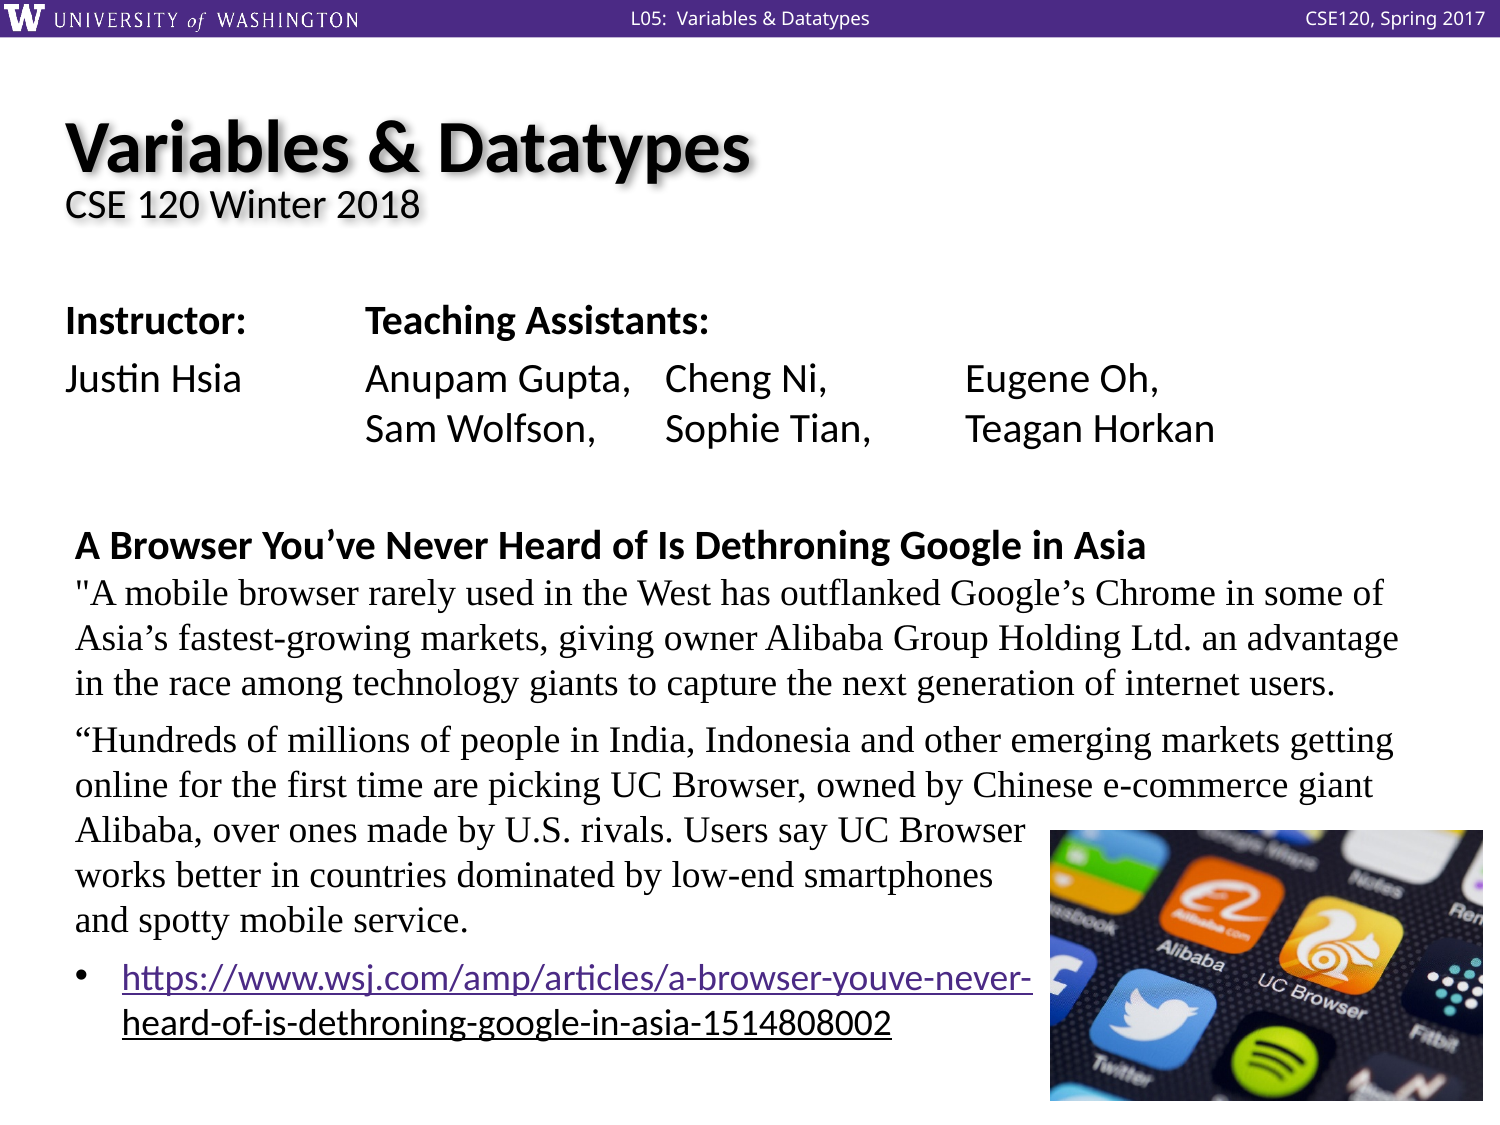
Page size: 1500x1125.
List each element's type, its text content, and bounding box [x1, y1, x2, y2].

text_box A Browser You’ve Never Heard of Is Dethroning Google in Asia "A mobile browser rarely used in the West has outflanked Google’s Chrome in some of Asia’s fastest-growing markets, giving owner Alibaba Group Holding Ltd. an advantage in the race among technology giants to capture the next generation of internet users. “Hundreds of millions of people in India, Indonesia and other emerging markets getting online for the first time are picking UC Browser, owned by Chinese e-commerce giant Alibaba, over ones made by U.S. rivals. Users say UC Browser works better in countries dominated by low-end smartphones and spotty mobile service. https://www.wsj.com/amp/articles/a-browser-youve-never- heard-of-is-dethroning-google-in-asia-1514808002 [59, 510, 1440, 1050]
title Variables & Datatypes CSE 120 Winter 2018 [49, 49, 1326, 284]
picture [1050, 829, 1483, 1101]
picture [4, 4, 358, 32]
subtitle Instructor: Teaching Assistants: Justin Hsia Anupam Gupta, Cheng Ni, Eugene Oh, Sam Wolfson, Sophie Tian, Teagan Horkan [49, 284, 1423, 466]
